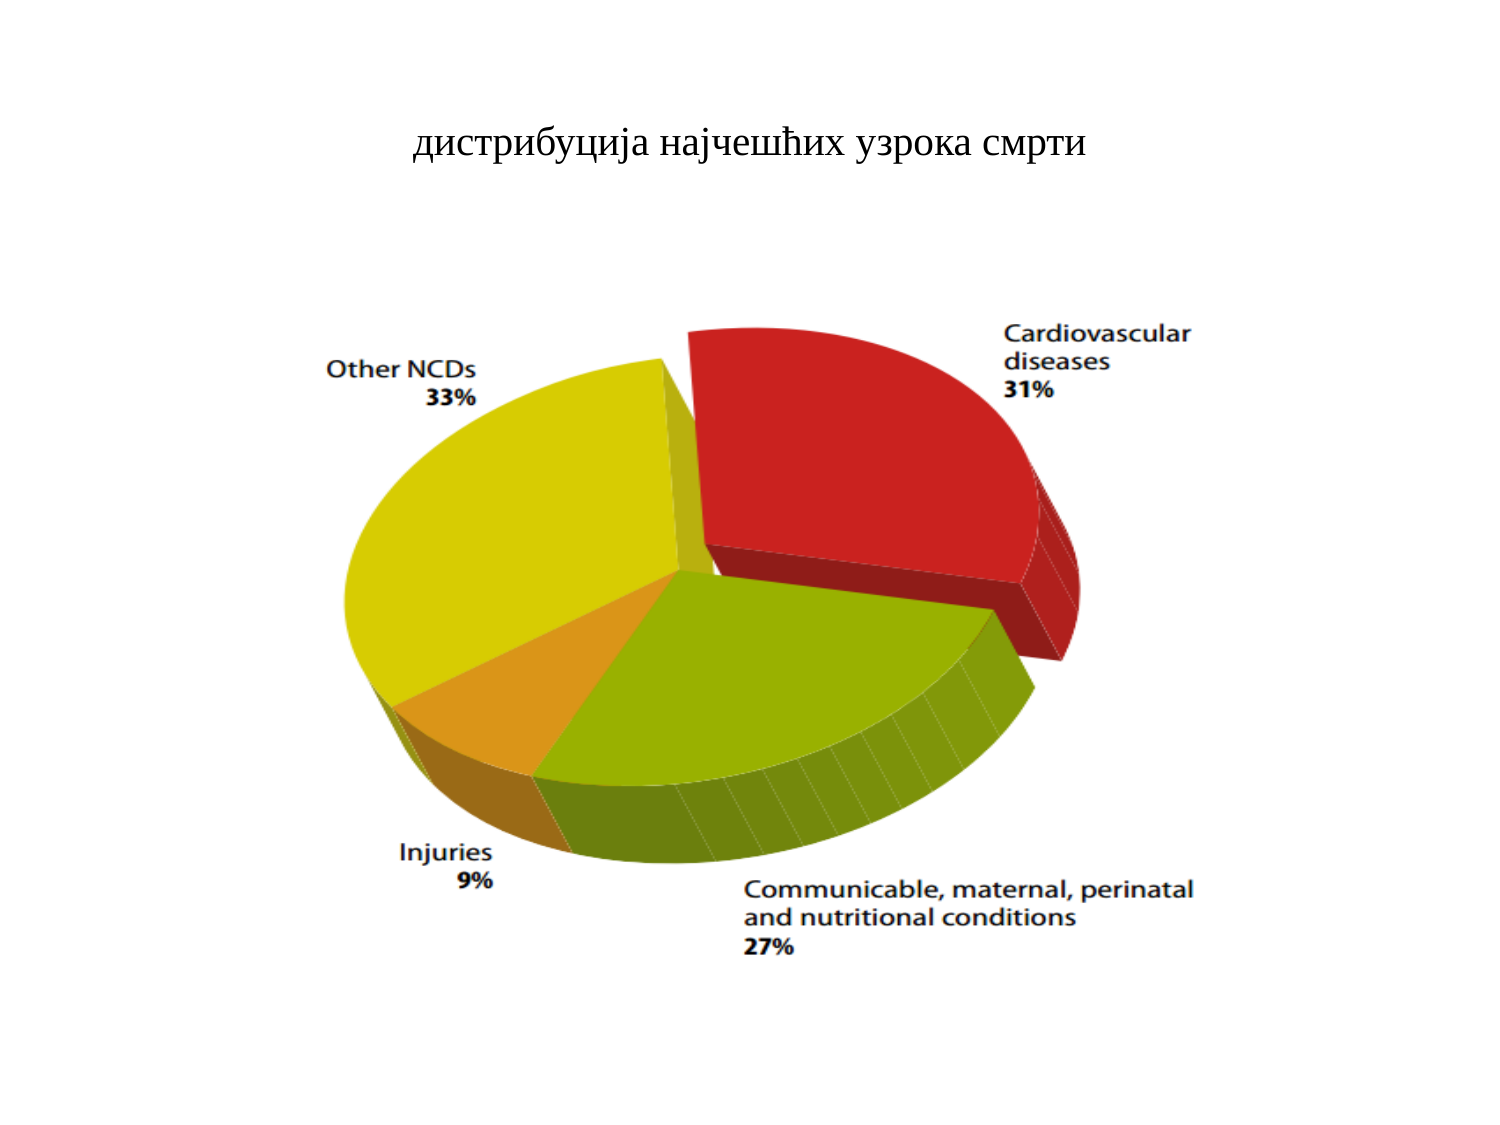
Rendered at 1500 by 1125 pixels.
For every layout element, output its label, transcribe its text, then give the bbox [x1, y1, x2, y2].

title дистрибуција најчешћих узрока смрти [75, 45, 1425, 233]
picture [149, 274, 1338, 977]
